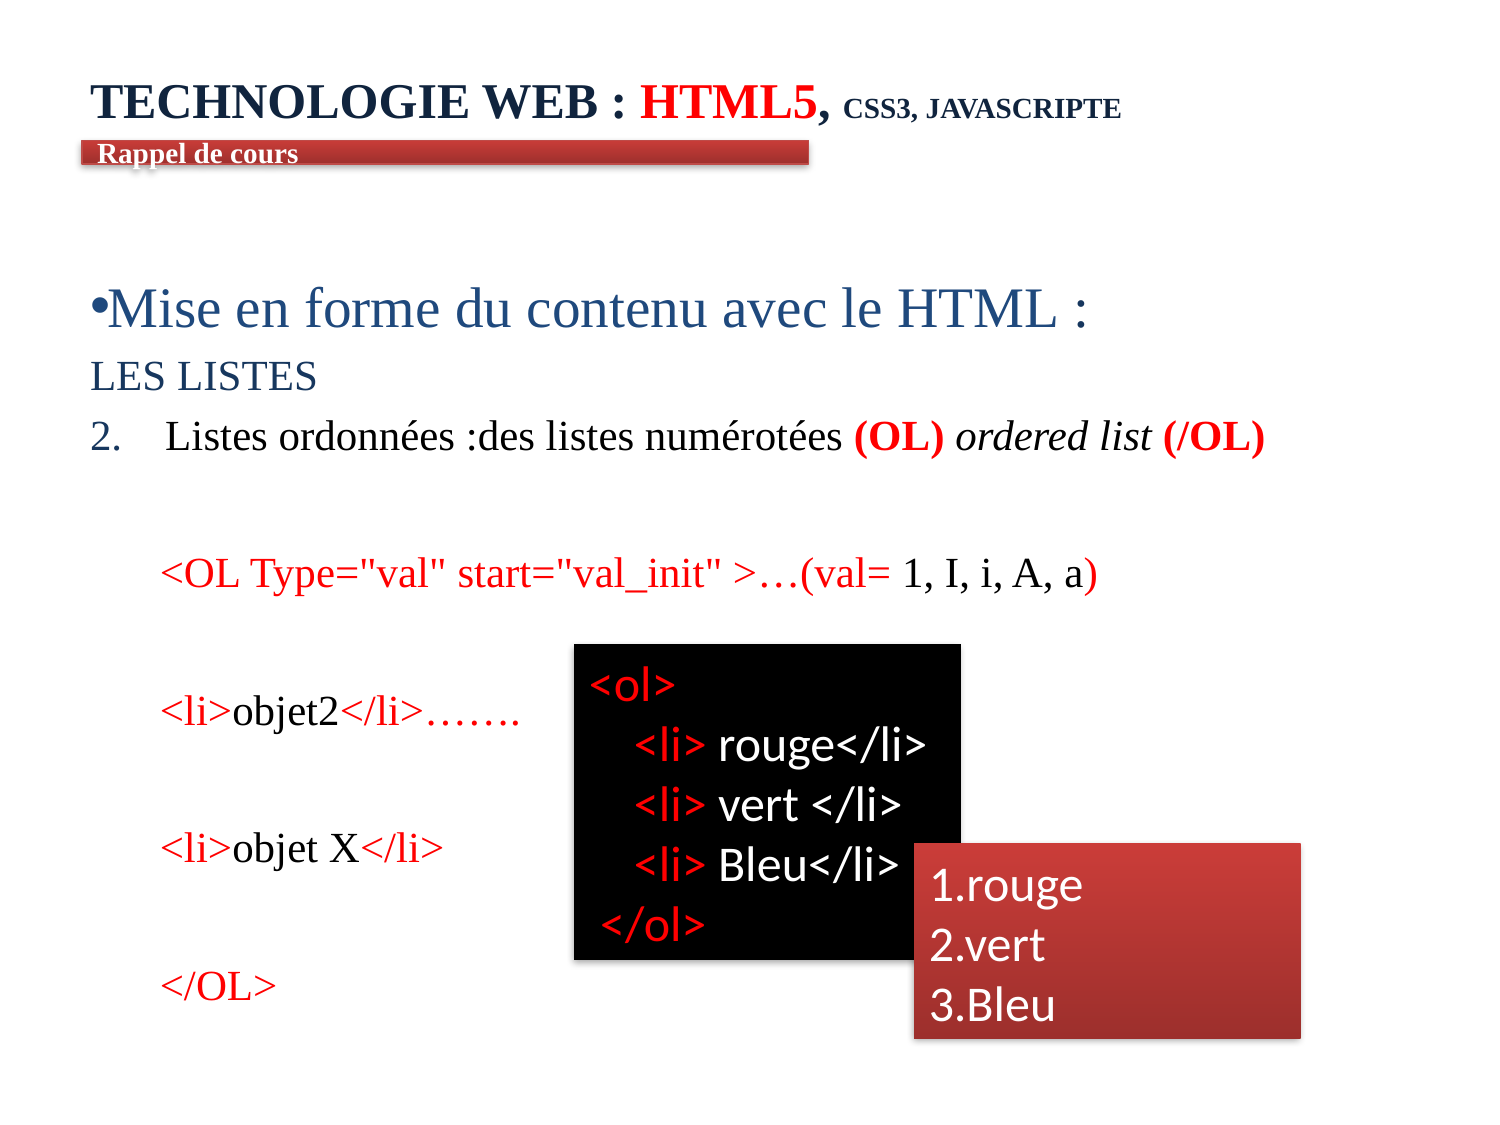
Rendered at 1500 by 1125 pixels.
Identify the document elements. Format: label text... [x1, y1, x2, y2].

text_box Rappel de cours [81, 140, 809, 165]
list Mise en forme du contenu avec le HTML : Les listes 2. Listes ordonnées :des listes numérotées (OL) ordered list (/OL) <OL Type="val" start="val_init" >…(val= 1, I, i, A, a) <li>objet2</li>……. <li>objet X</li> </OL> [75, 262, 1454, 1020]
text_box 1.rouge 2.vert 3.Bleu [914, 843, 1301, 1039]
title TECHNOLOGIE WEB : HTML5, CSS3, JAVASCRIPTE [75, 45, 1425, 153]
text_box <ol> <li> rouge</li> <li> vert </li> <li> Bleu</li> </ol> [574, 644, 961, 960]
